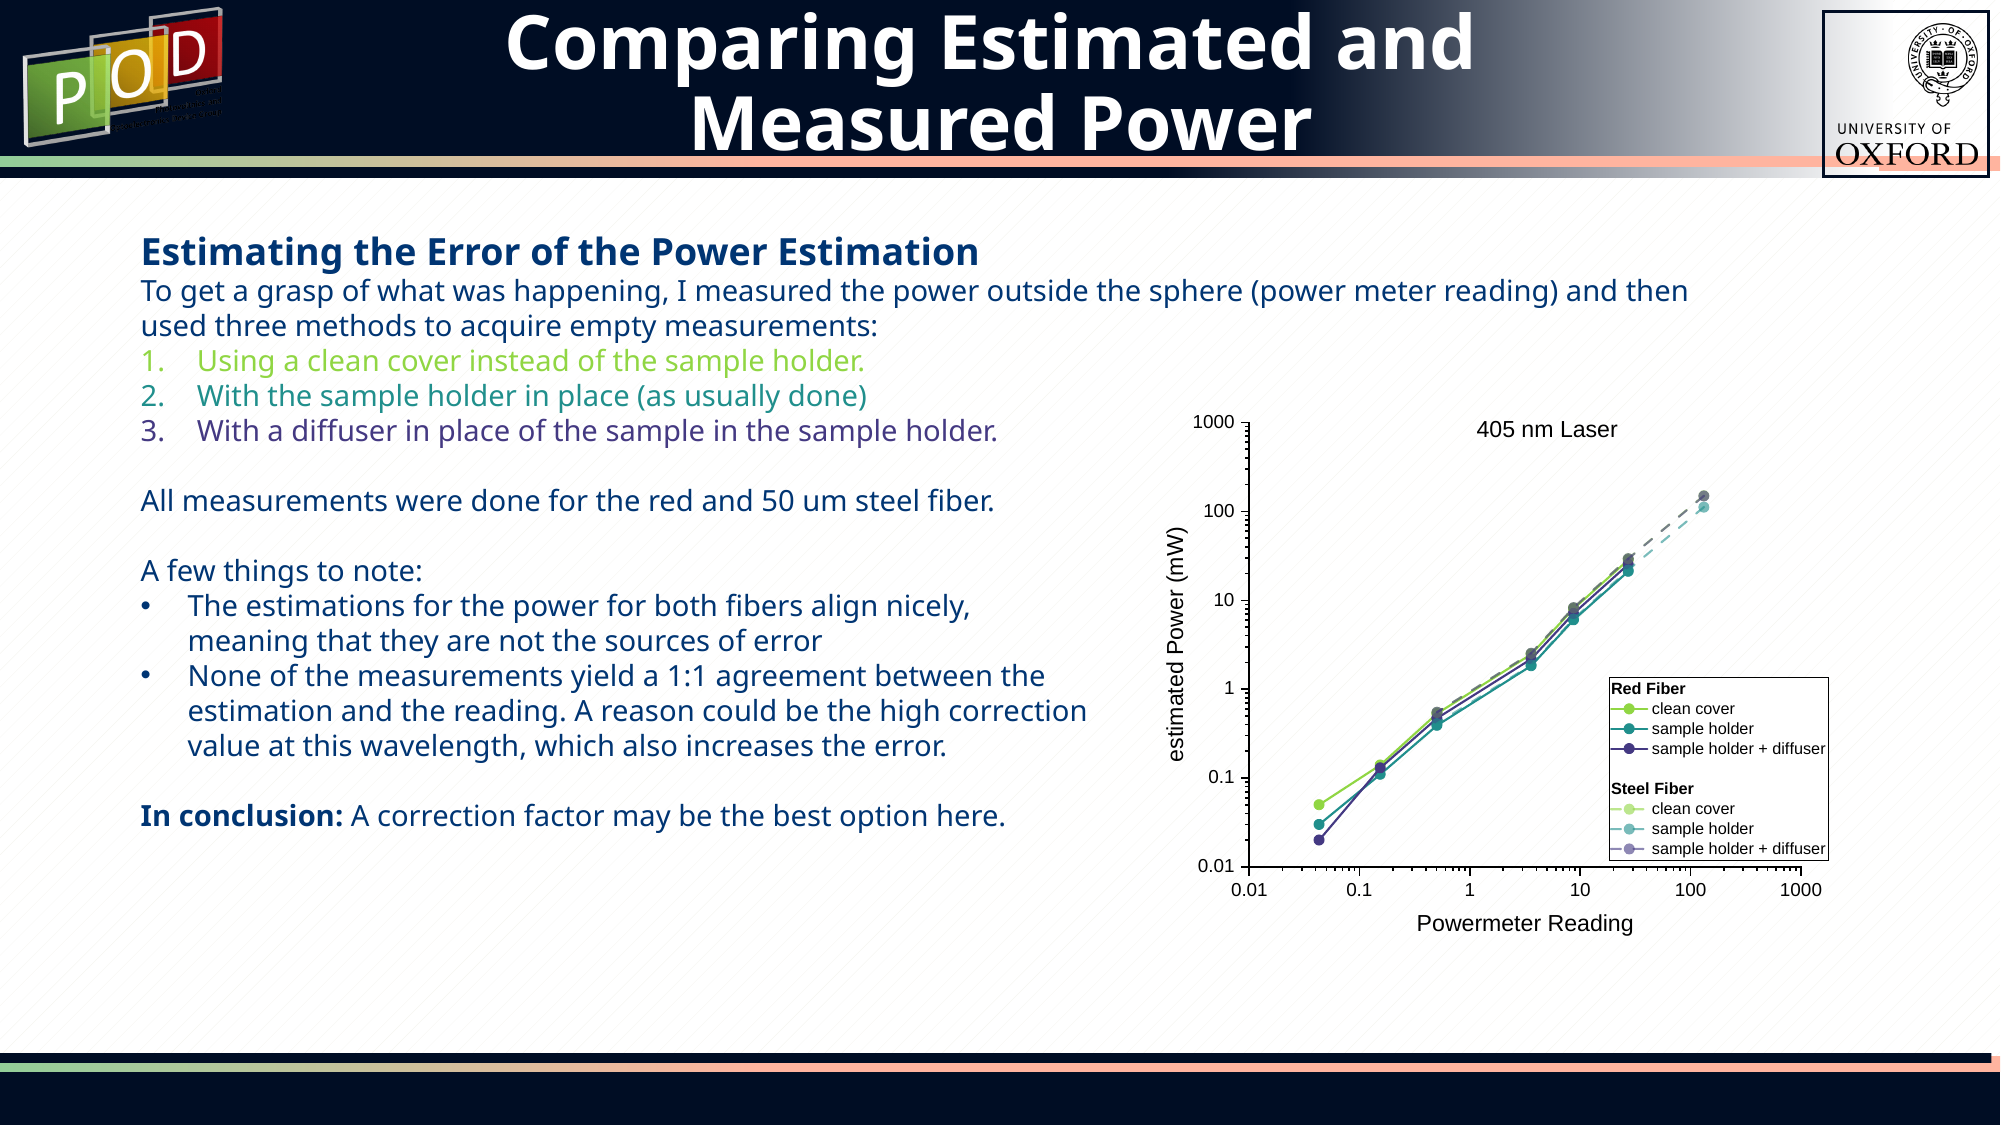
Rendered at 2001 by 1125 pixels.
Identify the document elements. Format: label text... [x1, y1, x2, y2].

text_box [1104, 350, 1915, 971]
text_box Estimating the Error of the Power Estimation To get a grasp of what was happening, I measured the power outside the sphere (power meter reading) and then used three methods to acquire empty measurements: Using a clean cover instead of the sample holder. With the sample holder in place (as usually done) With a diffuser in place of the sample in the sample holder. All measurements were done for the red and 50 um steel fiber. A few things to note: The estimations for the power for both fibers align nicely, meaning that they are not the sources of error None of the measurements yield a 1:1 agreement between the estimation and the reading. A reason could be the high correction value at this wavelength, which also increases the error. In conclusion: A correction factor may be the best option here. [125, 220, 1712, 840]
picture [22, 6, 226, 148]
title Comparing Estimated and Measured Power [248, 38, 1754, 133]
